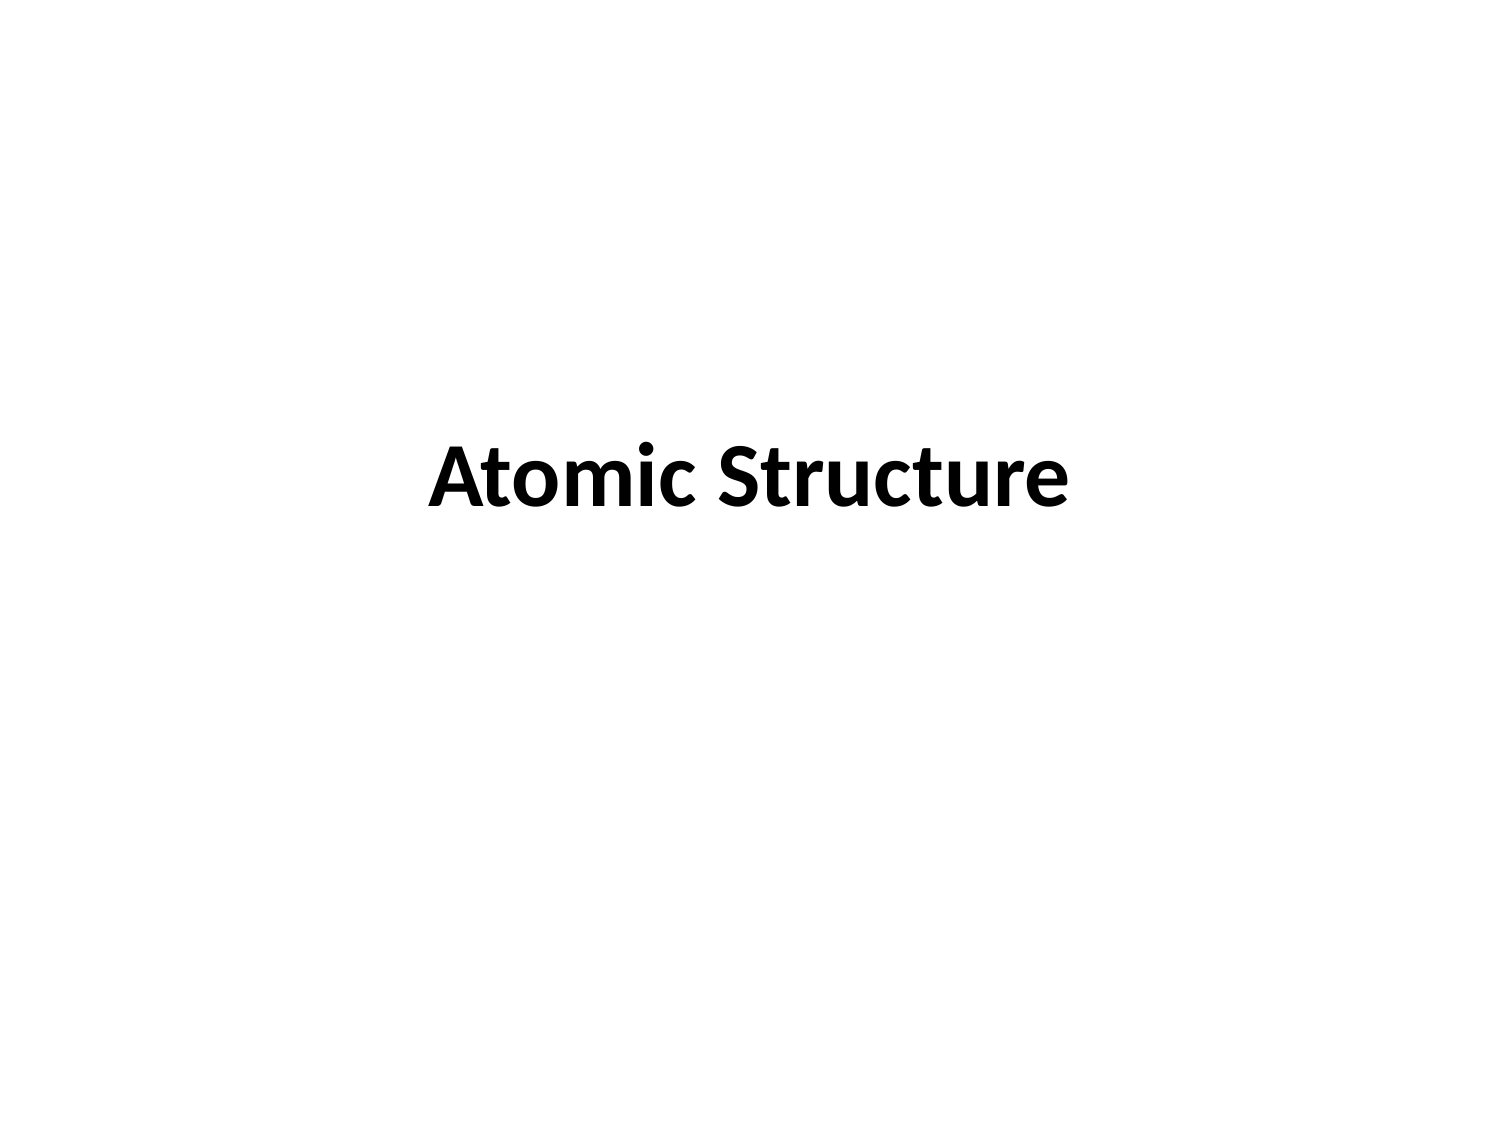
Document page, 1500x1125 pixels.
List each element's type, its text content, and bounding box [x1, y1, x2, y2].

title Atomic Structure [112, 349, 1388, 591]
